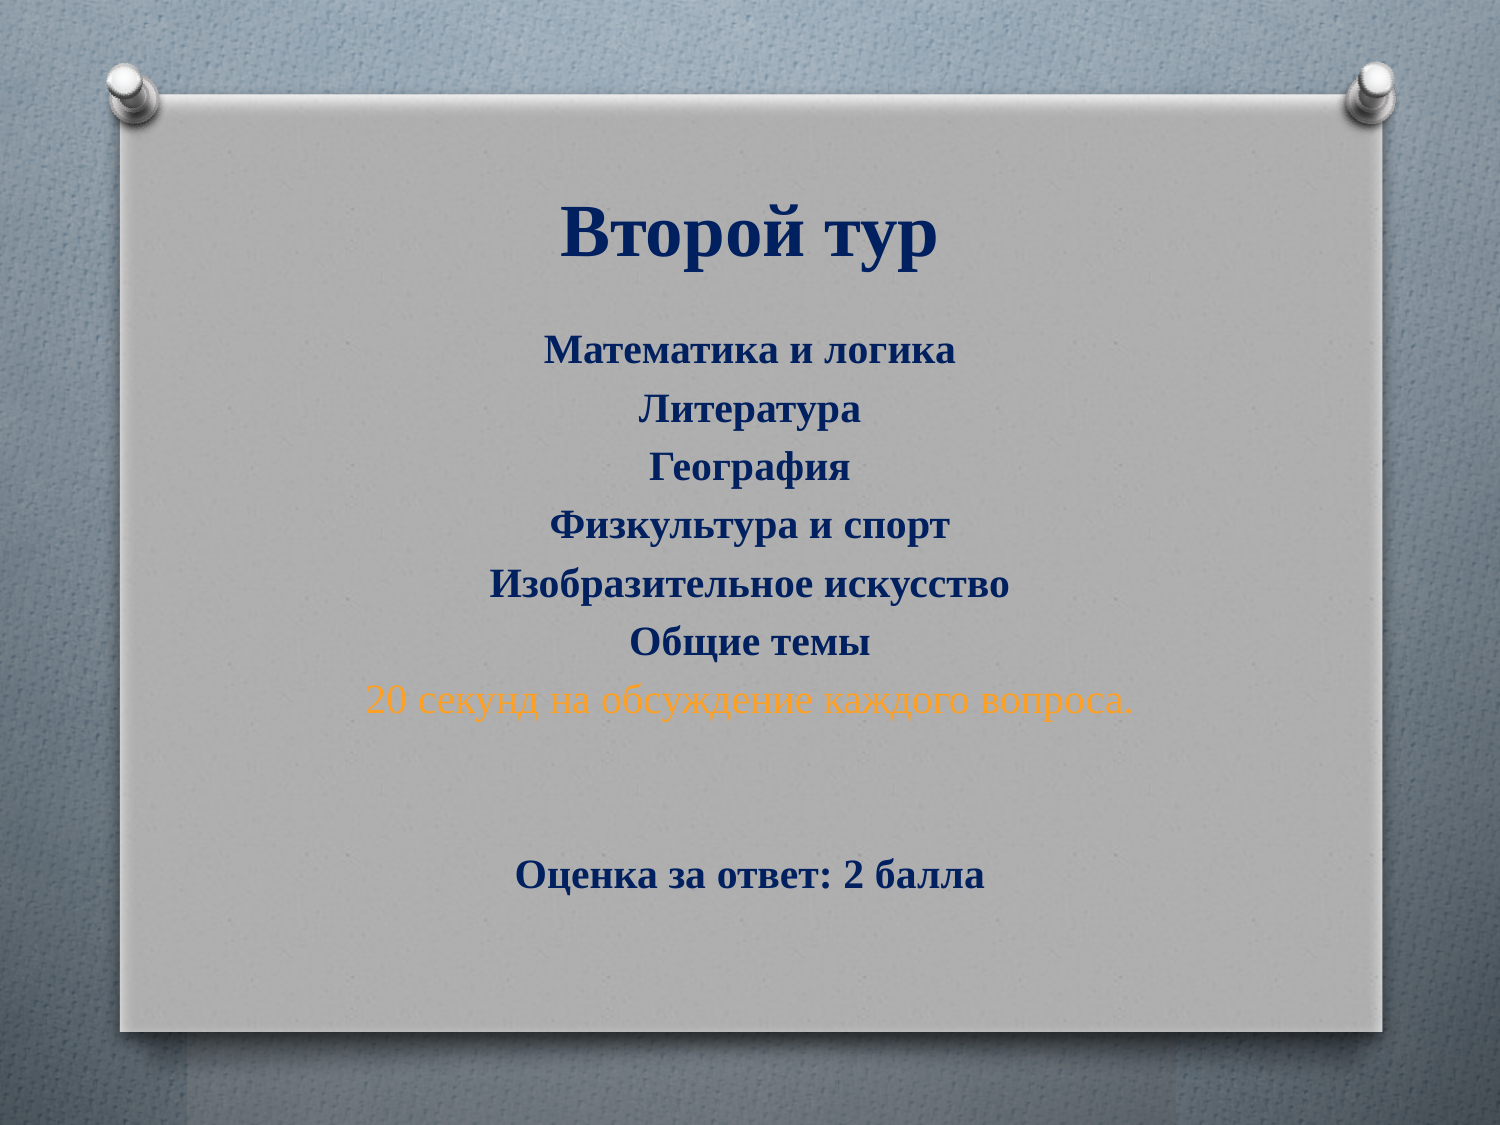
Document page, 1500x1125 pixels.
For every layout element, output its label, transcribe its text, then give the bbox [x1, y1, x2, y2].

title Второй тур [237, 172, 1263, 279]
picture [75, 29, 198, 153]
list Математика и логика Литература География Физкультура и спорт Изобразительное искусство Общие темы 20 секунд на обсуждение каждого вопроса. Оценка за ответ: 2 балла [238, 314, 1262, 941]
picture [1317, 35, 1439, 156]
